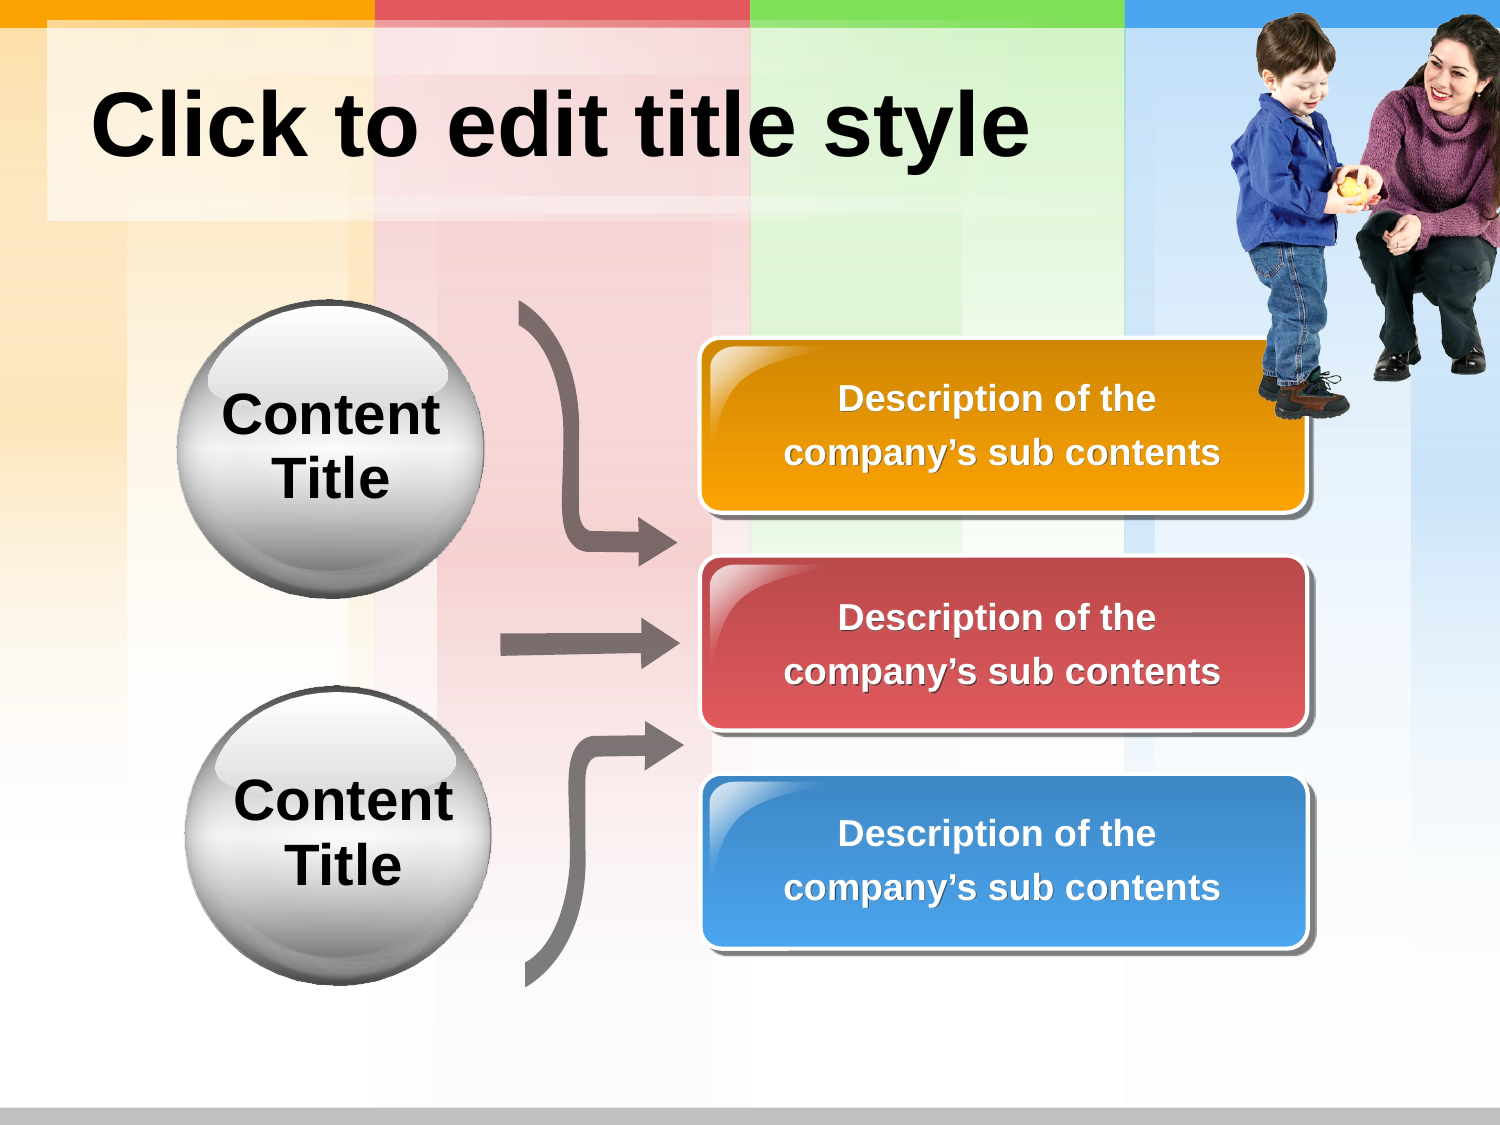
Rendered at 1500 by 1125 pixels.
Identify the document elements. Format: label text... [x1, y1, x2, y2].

text_box [525, 721, 685, 988]
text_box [183, 685, 492, 986]
title Click to edit title style [75, 42, 1217, 198]
picture [710, 346, 841, 457]
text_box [175, 299, 485, 599]
picture [709, 781, 840, 892]
text_box [699, 337, 1307, 513]
text_box Description of the company’s sub contents [721, 792, 1284, 916]
text_box [700, 773, 1308, 949]
text_box Description of the company’s sub contents [721, 357, 1284, 481]
text_box Description of the company’s sub contents [721, 577, 1284, 700]
picture [709, 564, 841, 675]
text_box [518, 300, 678, 567]
text_box [699, 555, 1308, 731]
text_box [500, 617, 681, 670]
text_box Content Title [492, 785, 500, 900]
picture [1217, 0, 1500, 432]
